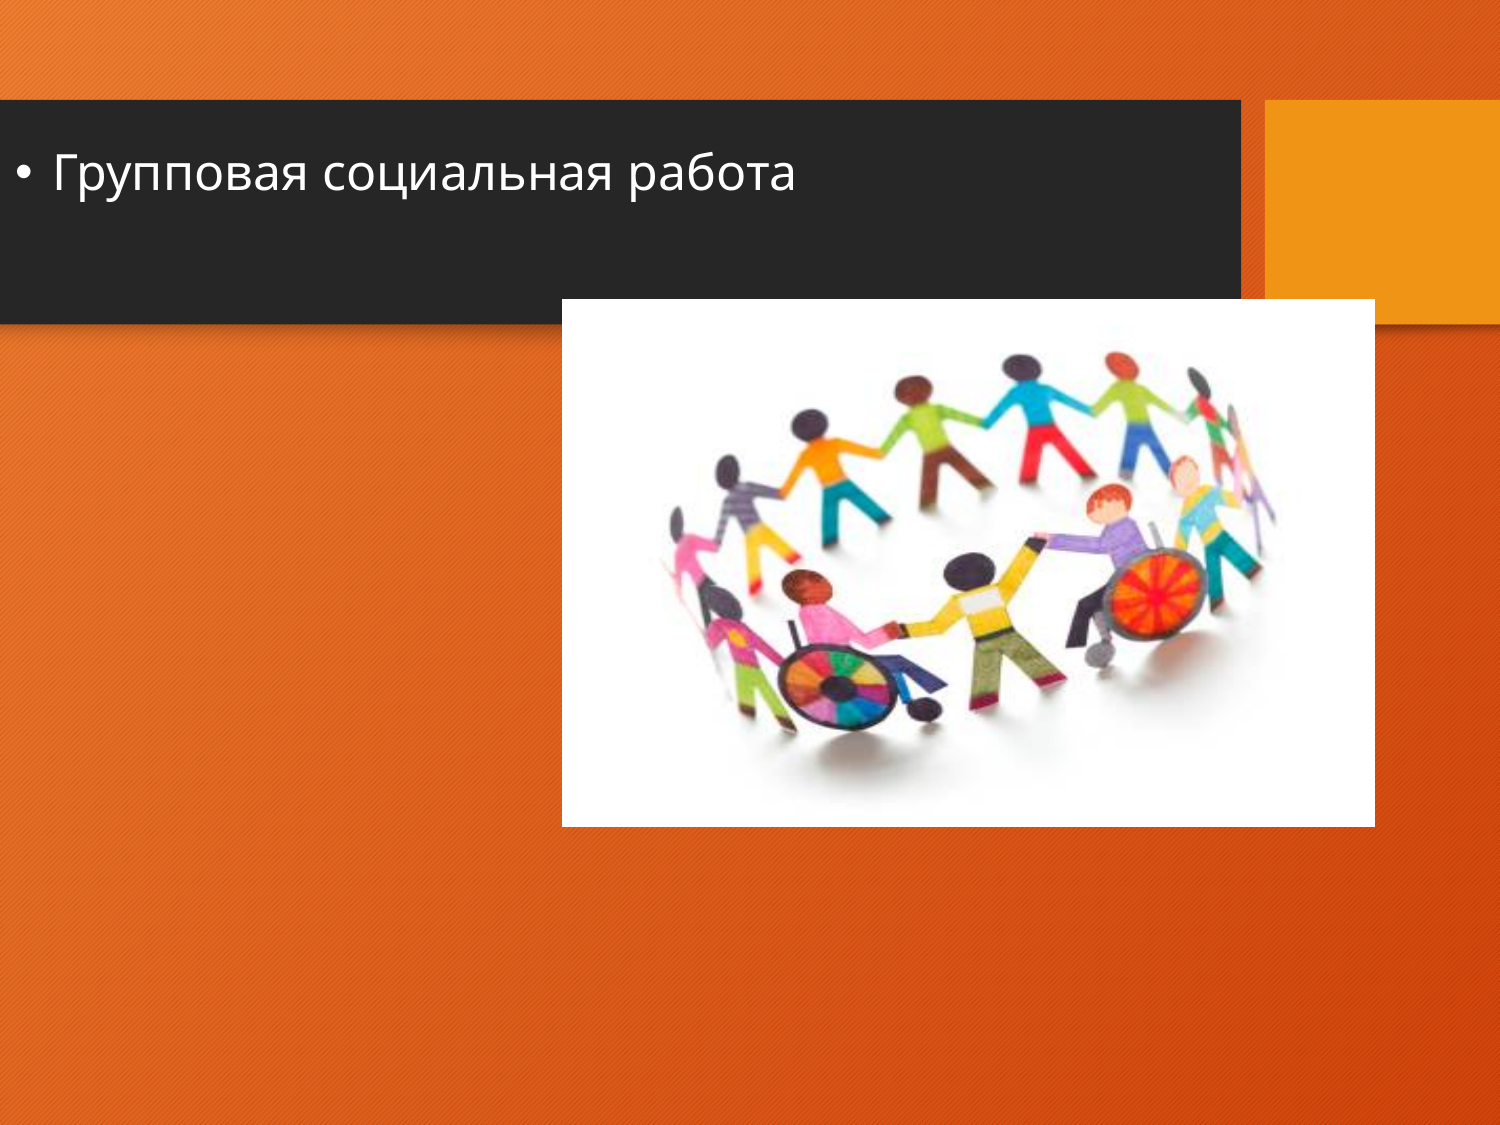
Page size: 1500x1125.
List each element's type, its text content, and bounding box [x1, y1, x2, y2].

picture [562, 299, 1376, 828]
list Групповая социальная работа [0, 139, 1500, 890]
